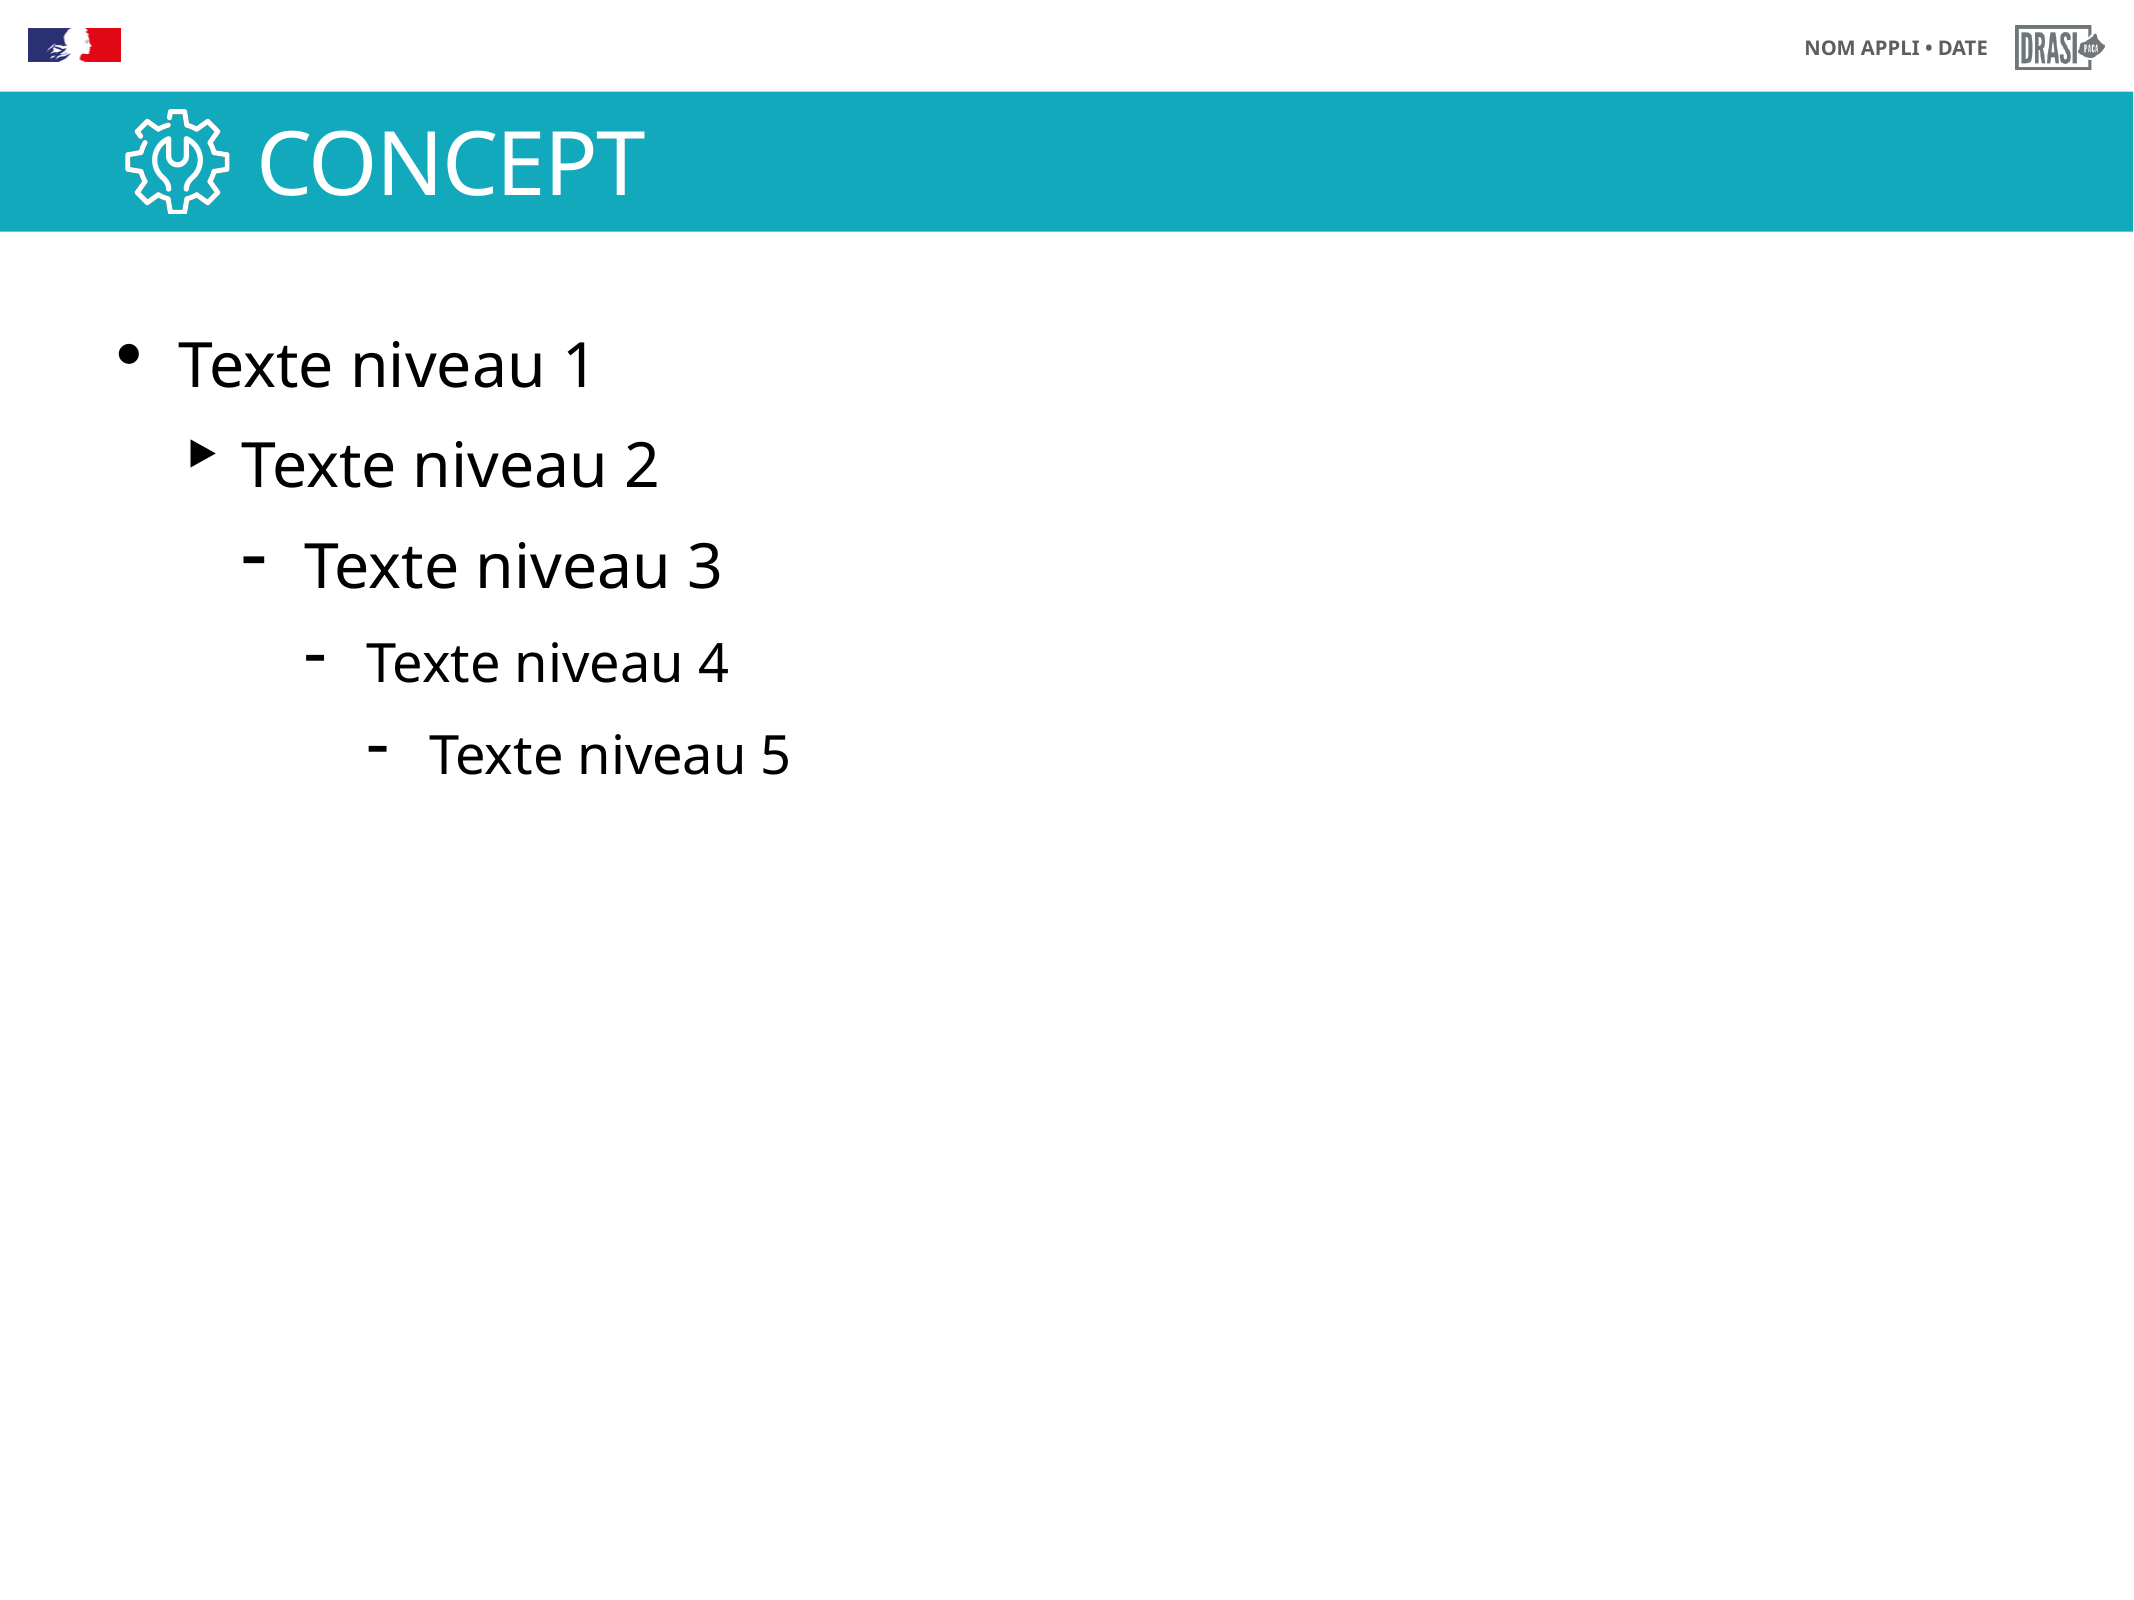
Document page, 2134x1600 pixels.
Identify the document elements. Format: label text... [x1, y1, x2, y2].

picture [2015, 25, 2107, 70]
picture [28, 28, 121, 62]
picture [124, 109, 230, 214]
list Texte niveau 1 Texte niveau 2 Texte niveau 3 Texte niveau 4 Texte niveau 5 [107, 324, 2107, 1598]
text_box CONCEPT [247, 99, 1905, 240]
